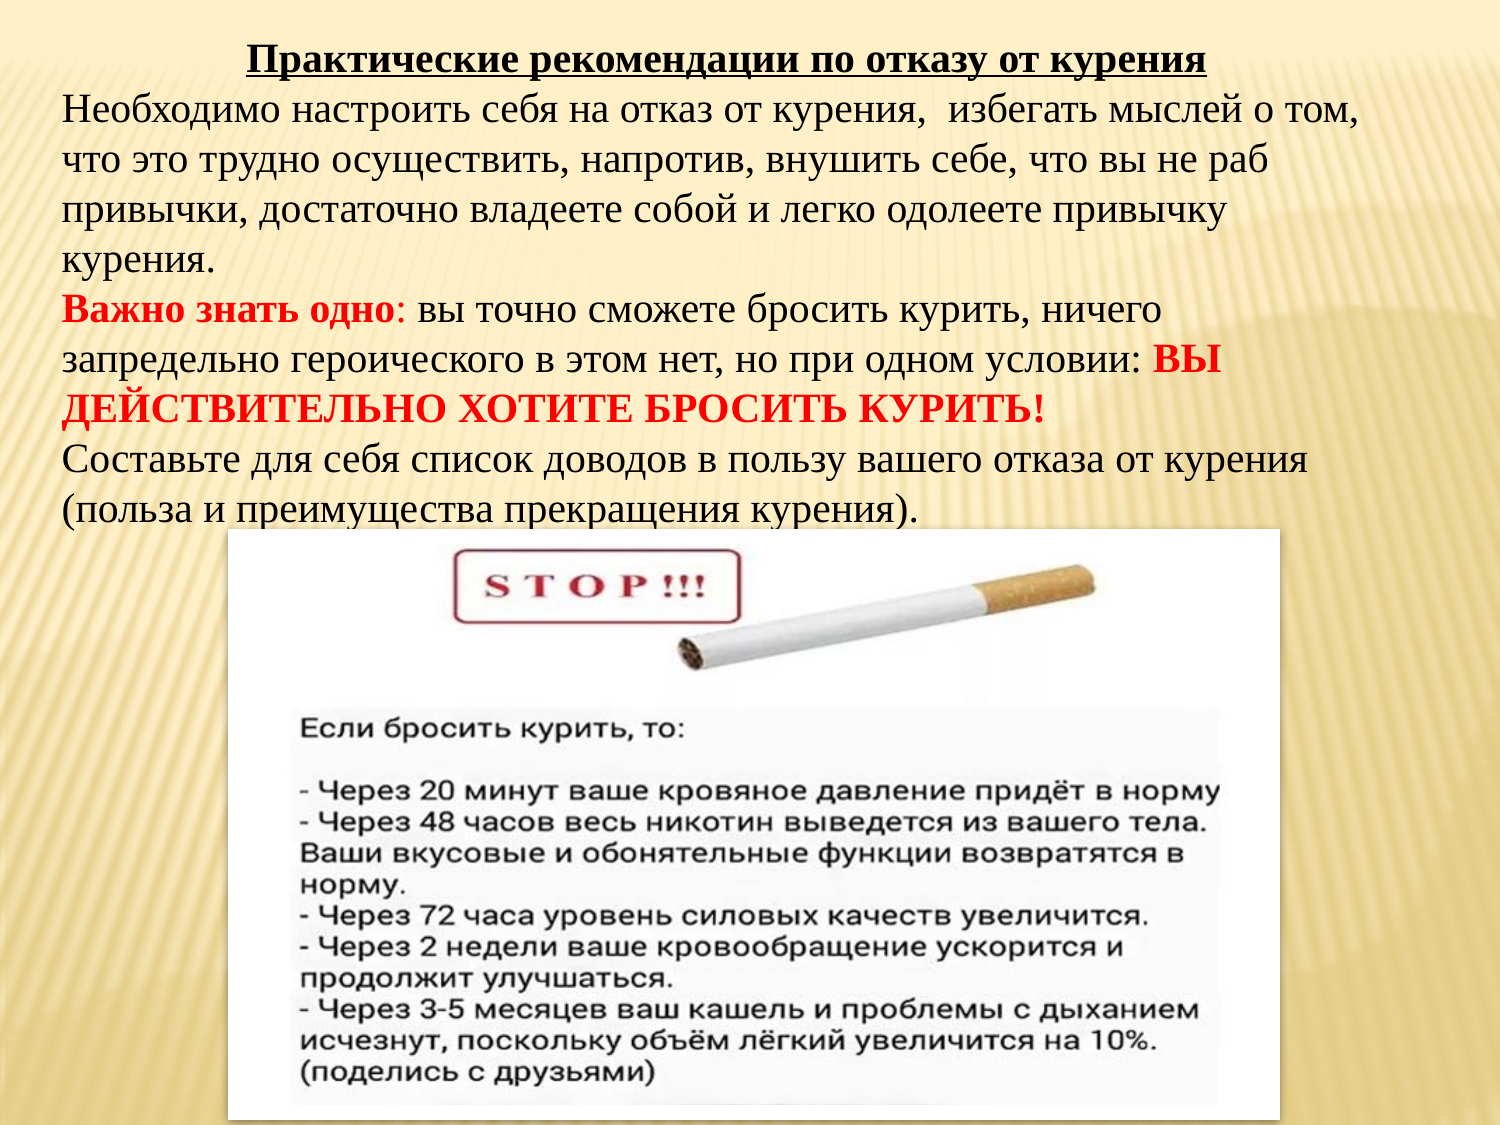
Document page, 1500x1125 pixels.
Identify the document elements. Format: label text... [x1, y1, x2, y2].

text_box Практические рекомендации по отказу от курения Необходимо настроить себя на отказ от курения, избегать мыслей о том, что это трудно осуществить, напротив, внушить себе, что вы не раб привычки, достаточно владеете собой и легко одолеете привычку курения. Важно знать одно: вы точно сможете бросить курить, ничего запредельно героического в этом нет, но при одном условии: ВЫ ДЕЙСТВИТЕЛЬНО ХОТИТЕ БРОСИТЬ КУРИТЬ! Составьте для себя список доводов в пользу вашего отказа от курения (польза и преимущества прекращения курения). [46, 23, 1407, 539]
picture [241, 543, 1266, 1106]
